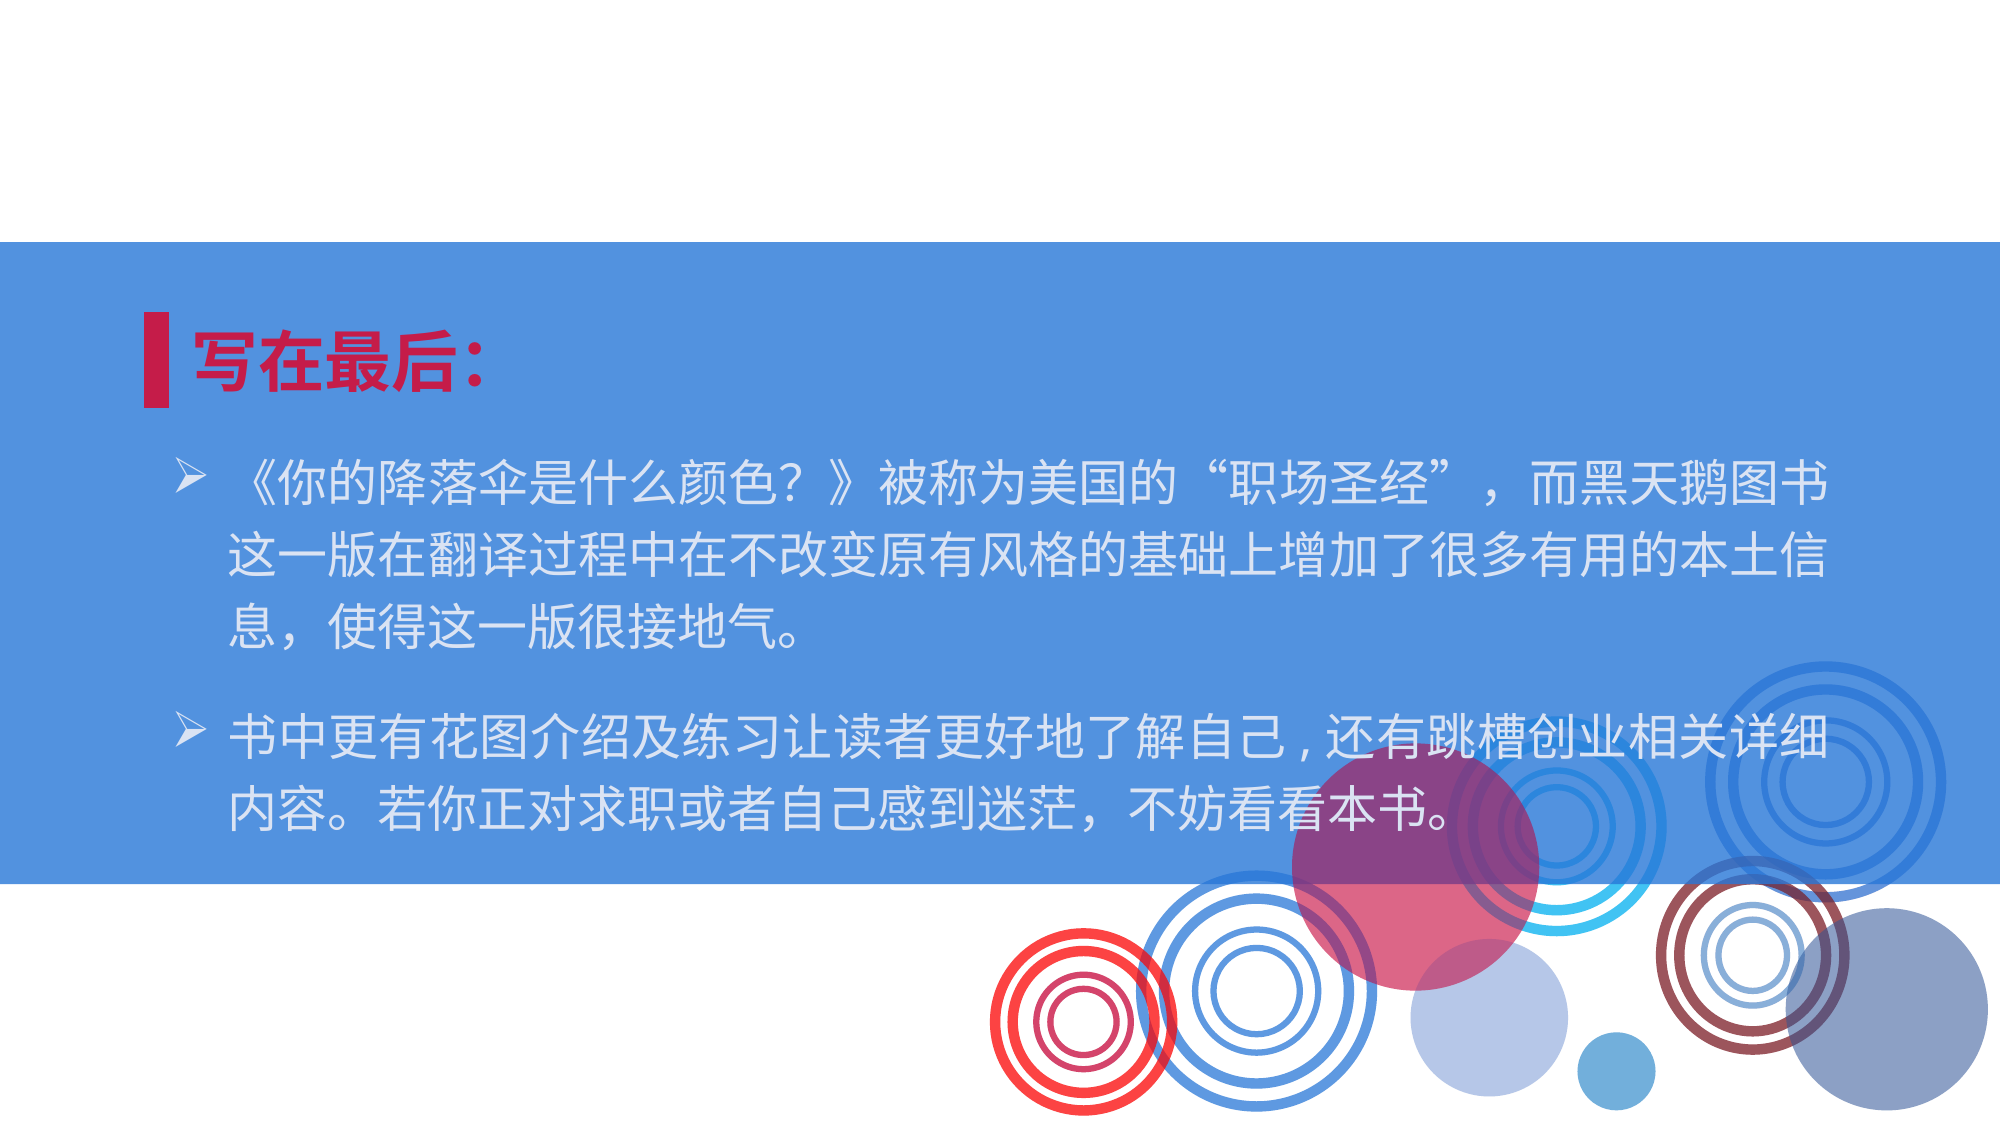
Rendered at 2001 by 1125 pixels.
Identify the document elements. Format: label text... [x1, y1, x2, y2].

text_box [995, 666, 1988, 1111]
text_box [156, 312, 542, 409]
text_box [0, 241, 2000, 885]
text_box 《你的降落伞是什么颜色？》被称为美国的“职场圣经”，而黑天鹅图书这一版在翻译过程中在不改变原有风格的基础上增加了很多有用的本土信息，使得这一版很接地气。 书中更有花图介绍及练习让读者更好地了解自己,还有跳槽创业相关详细内容。若你正对求职或者自己感到迷茫，不妨看看本书。 [156, 432, 1845, 845]
